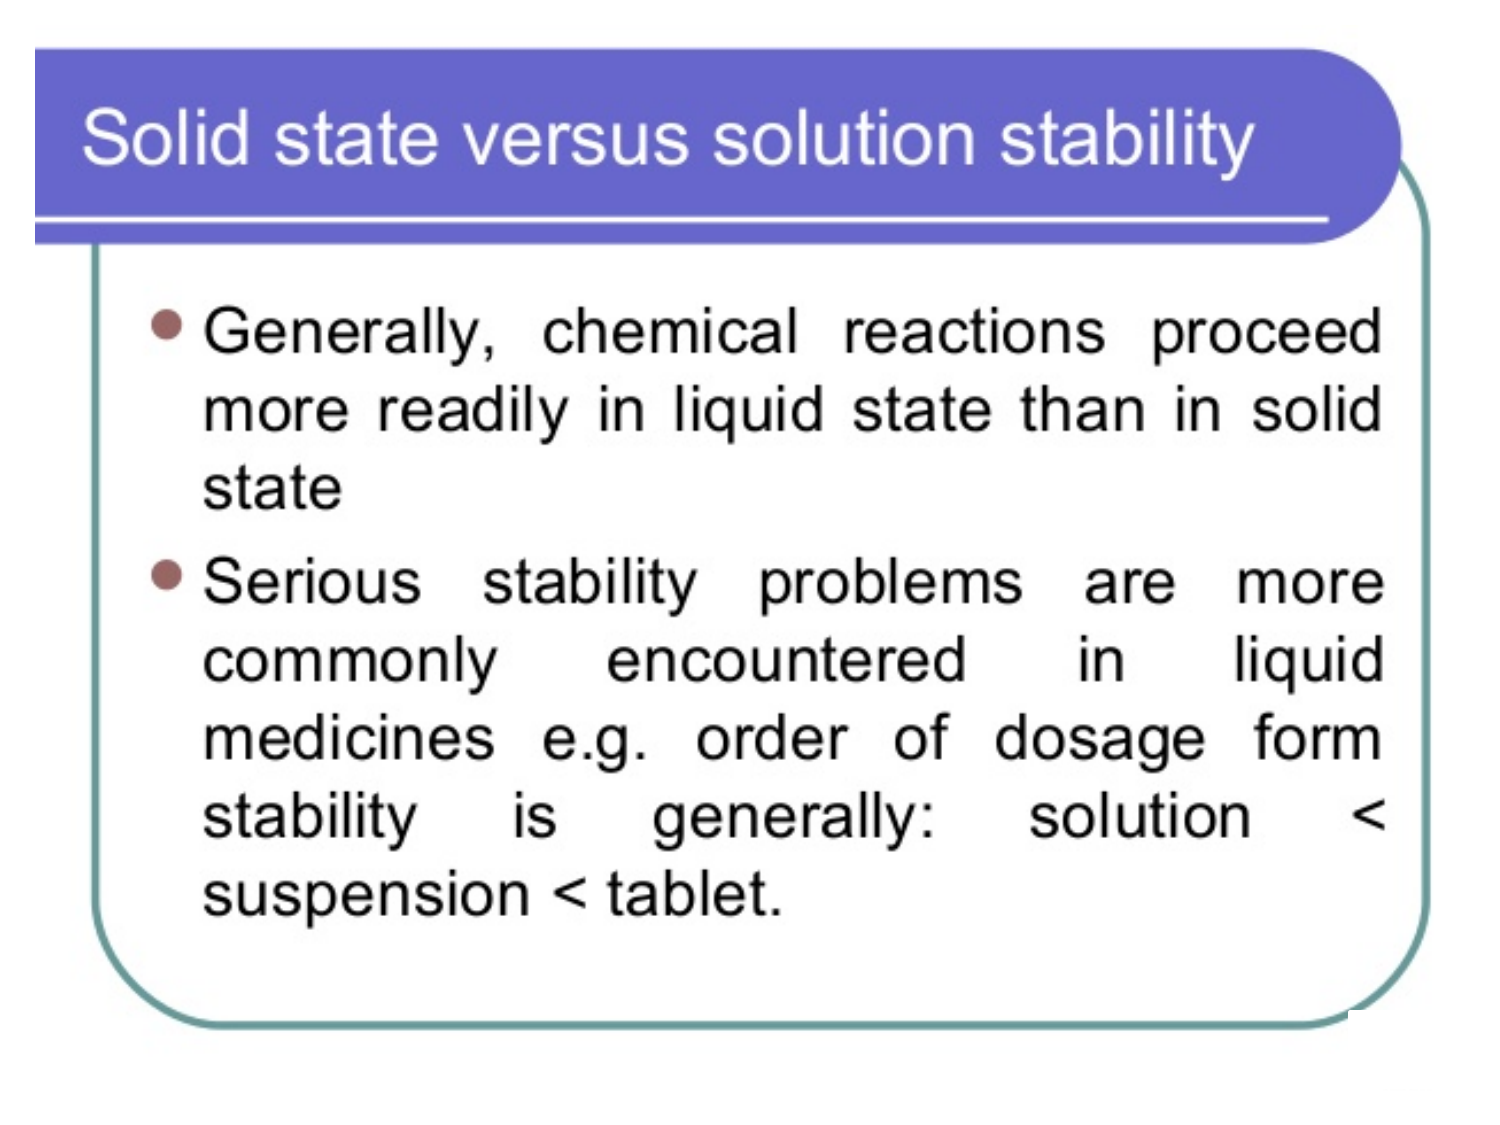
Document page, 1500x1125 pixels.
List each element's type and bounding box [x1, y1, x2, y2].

text_box [35, 25, 1500, 1125]
